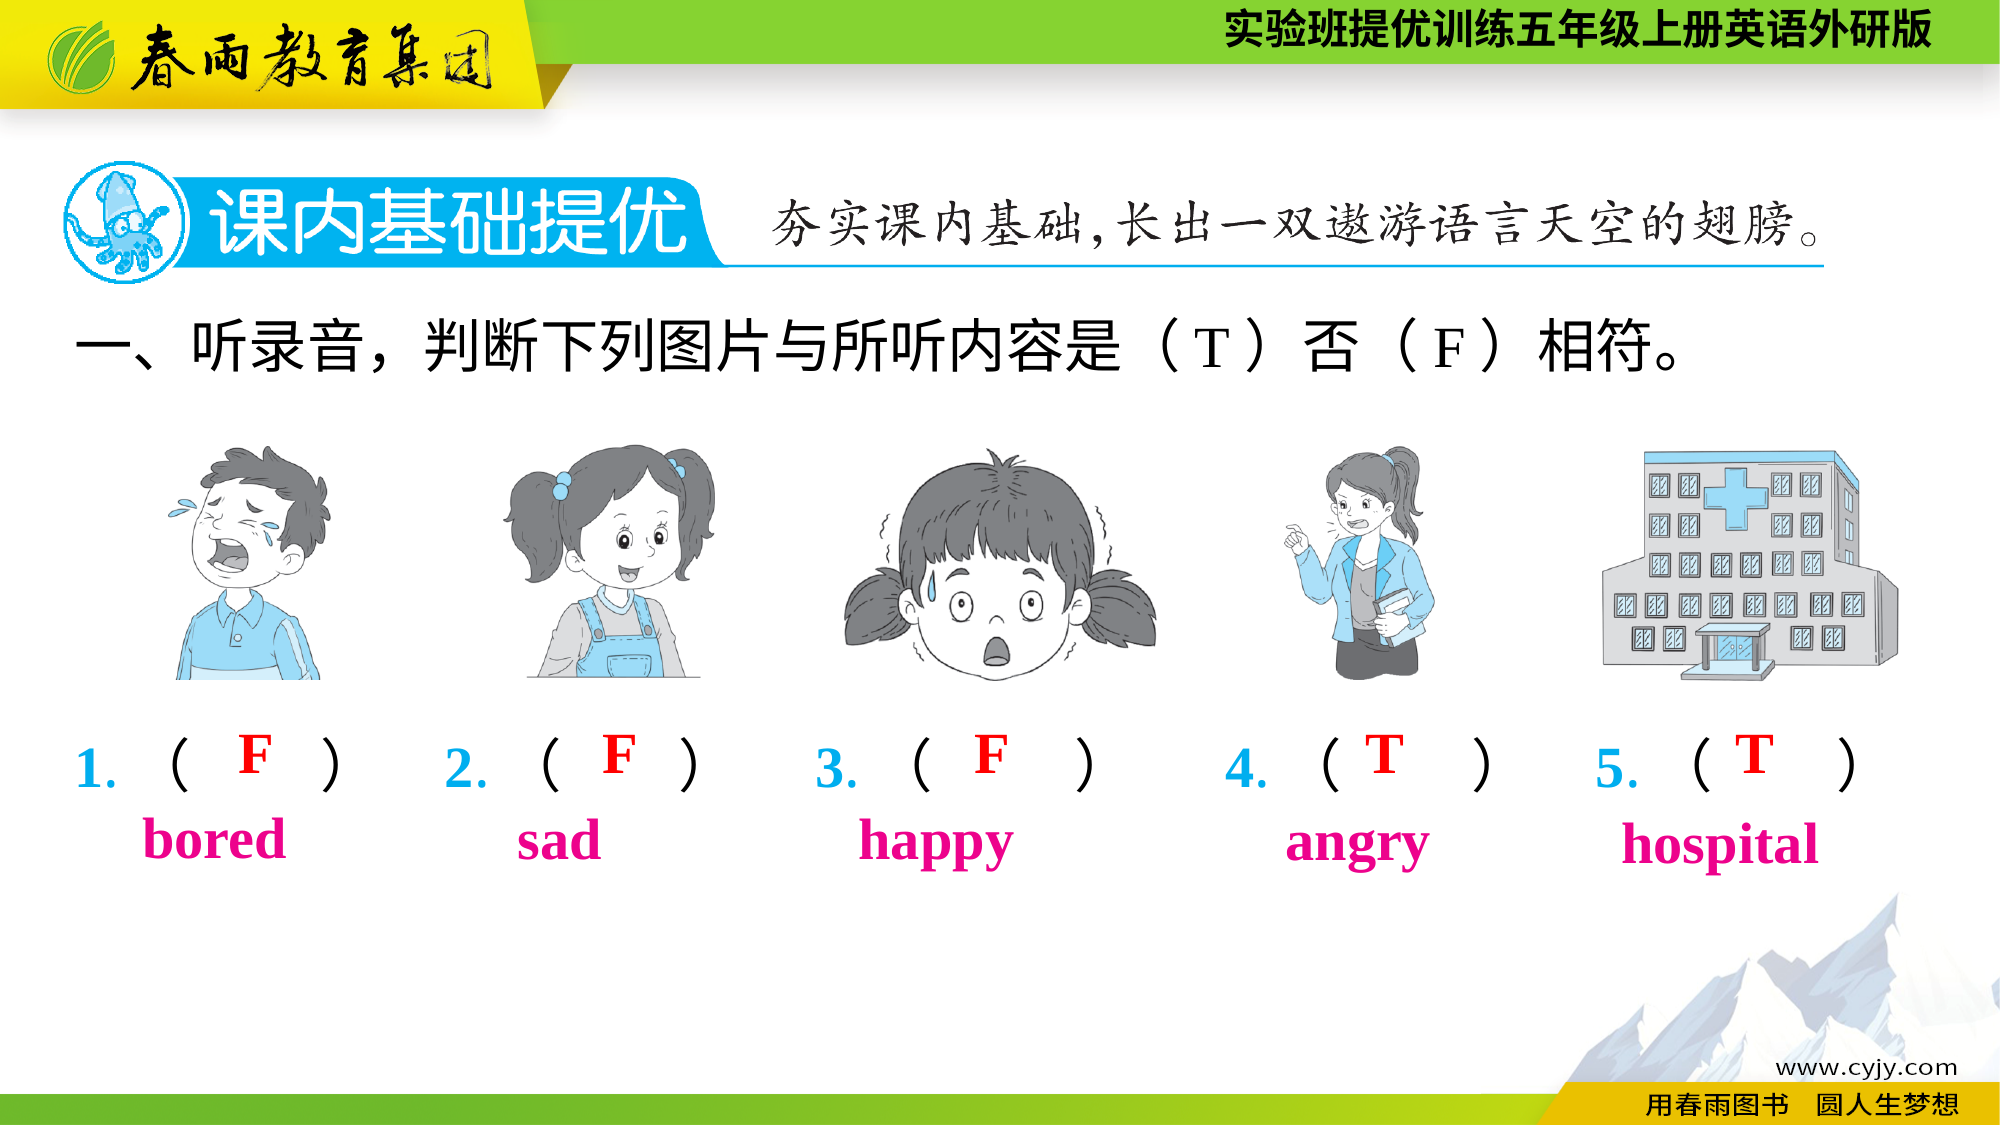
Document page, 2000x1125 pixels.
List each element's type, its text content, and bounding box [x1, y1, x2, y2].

text_box T [1350, 708, 1420, 793]
list 一、听录音，判断下列图片与所听内容是（T）否（F）相符。 1.（ ） 2.（ ） 3.（ ） 4.（ ） 5.（ ） [59, 267, 1944, 813]
text_box F [959, 708, 1026, 793]
picture [0, 0, 2000, 1125]
text_box happy [843, 793, 1030, 879]
text_box bored [127, 792, 302, 878]
text_box T [1720, 708, 1790, 793]
text_box sad [502, 793, 618, 879]
text_box angry [1270, 794, 1447, 880]
text_box hospital [1606, 763, 1835, 883]
text_box F [223, 708, 289, 793]
text_box F [587, 708, 653, 793]
